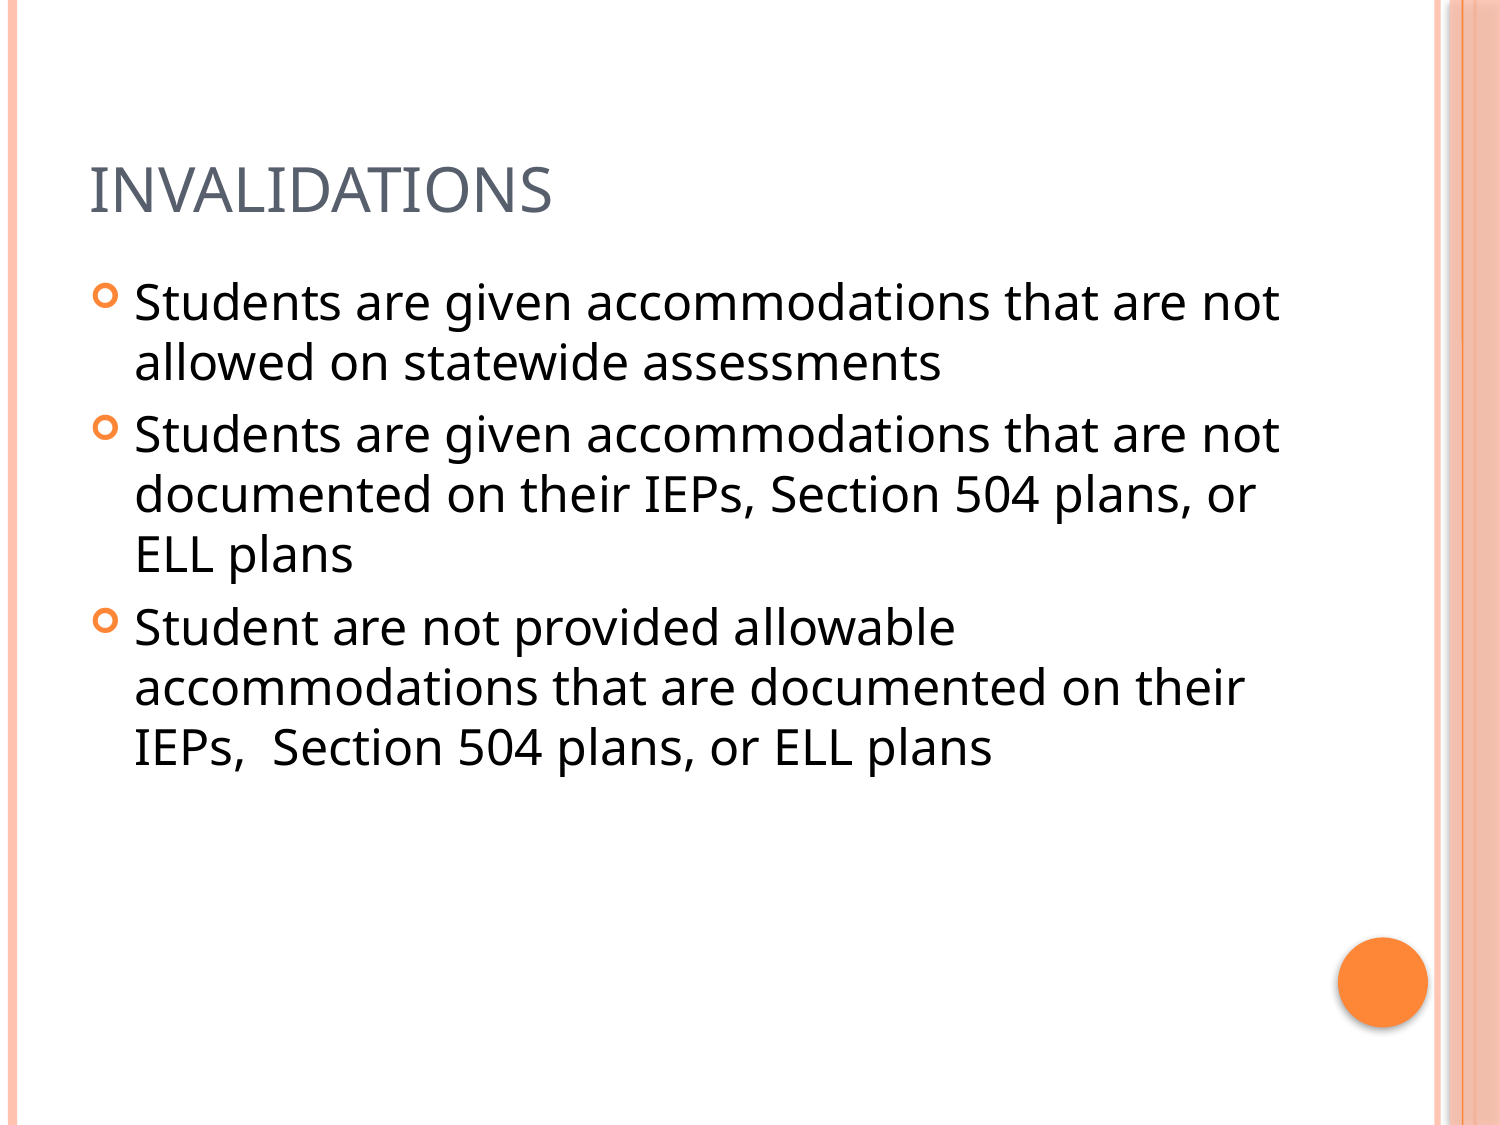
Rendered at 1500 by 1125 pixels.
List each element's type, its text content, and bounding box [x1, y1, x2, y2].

list Students are given accommodations that are not allowed on statewide assessments Students are given accommodations that are not documented on their IEPs, Section 504 plans, or ELL plans Student are not provided allowable accommodations that are documented on their IEPs, Section 504 plans, or ELL plans [75, 262, 1300, 1062]
title Invalidations [75, 45, 1300, 233]
